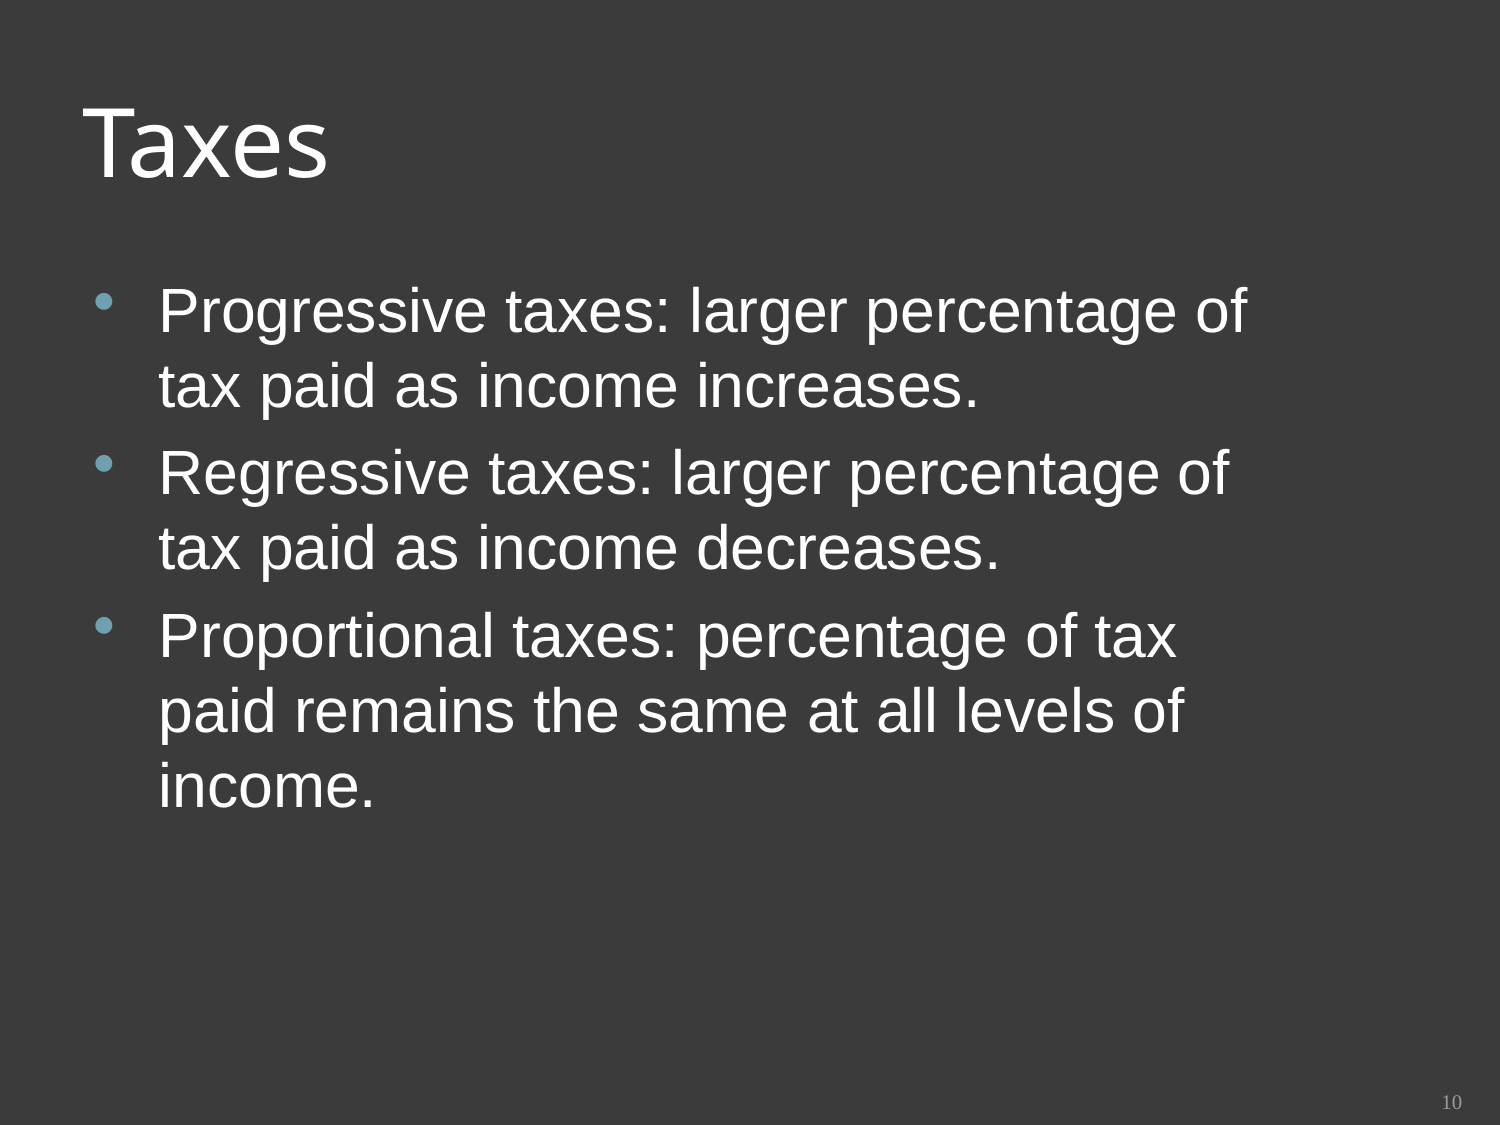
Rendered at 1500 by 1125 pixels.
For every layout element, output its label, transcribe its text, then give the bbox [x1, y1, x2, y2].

slide_number 10 [1337, 1053, 1463, 1114]
list Progressive taxes: larger percentage of tax paid as income increases. Regressive taxes: larger percentage of tax paid as income decreases. Proportional taxes: percentage of tax paid remains the same at all levels of income. [75, 262, 1300, 1005]
title Taxes [75, 45, 1300, 233]
